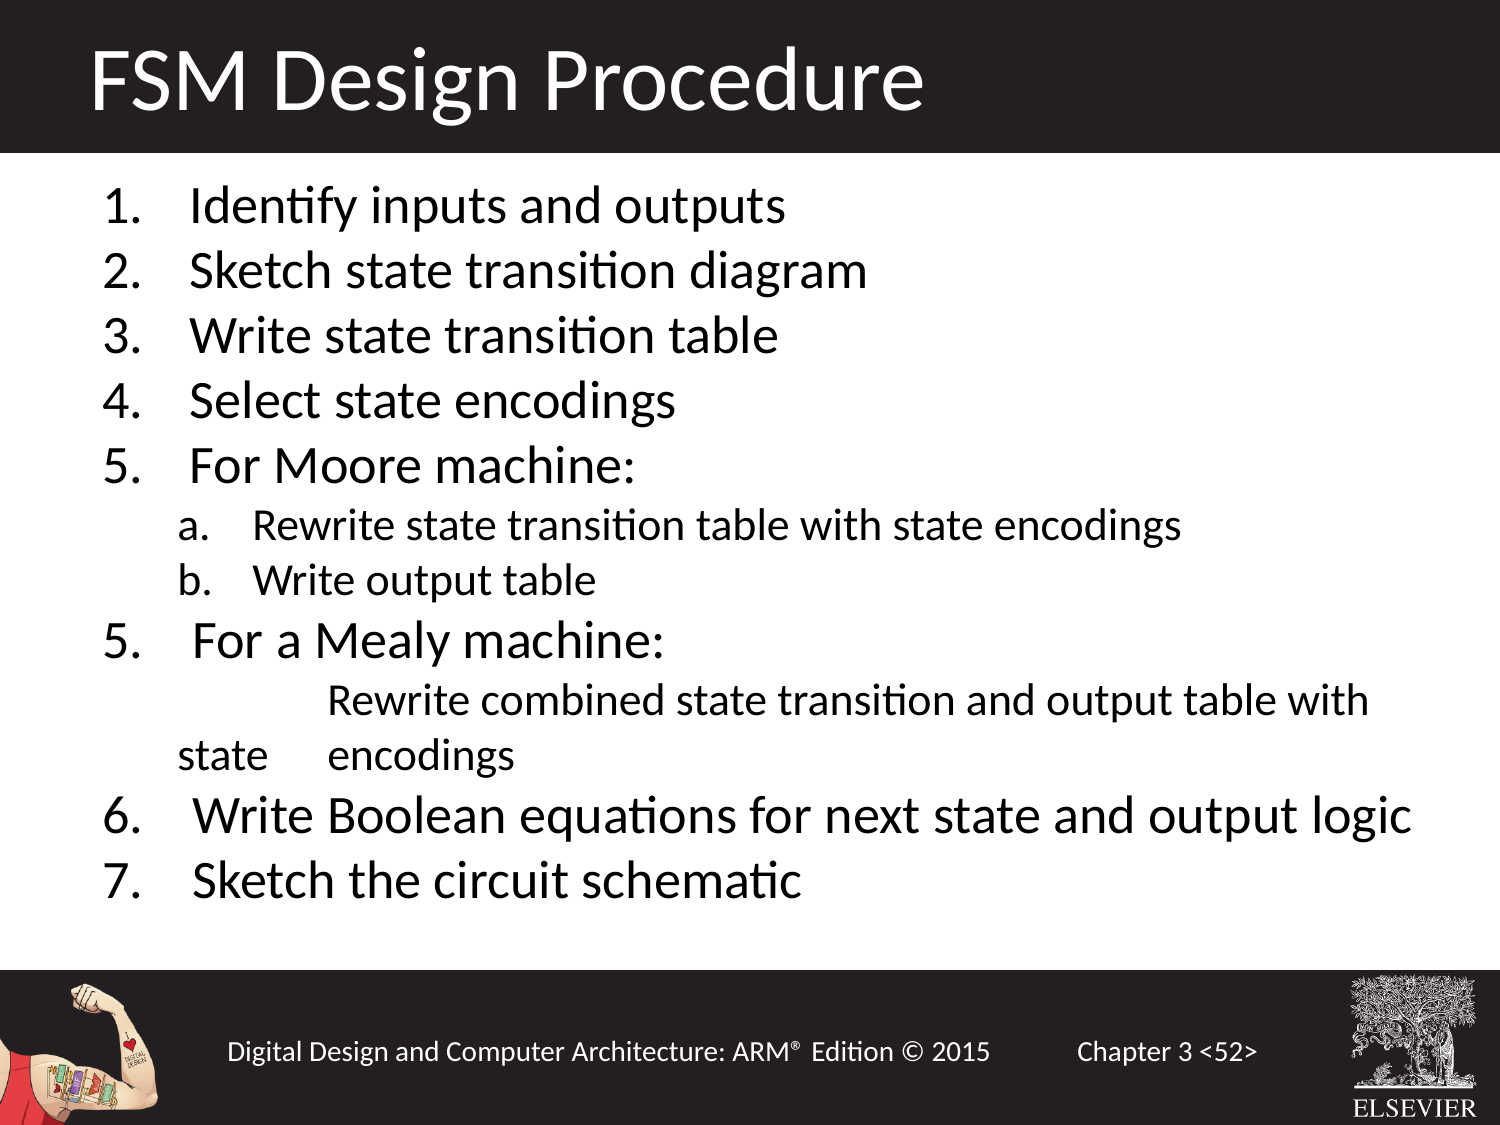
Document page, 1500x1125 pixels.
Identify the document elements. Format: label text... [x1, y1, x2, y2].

text_box Identify inputs and outputs Sketch state transition diagram Write state transition table Select state encodings For Moore machine: Rewrite state transition table with state encodings Write output table 5. For a Mealy machine: Rewrite combined state transition and output table with state encodings 6. Write Boolean equations for next state and output logic 7. Sketch the circuit schematic [87, 162, 1450, 1013]
picture [0, 979, 163, 1125]
picture [1350, 974, 1477, 1117]
text_box FSM Design Procedure [75, 11, 1375, 136]
